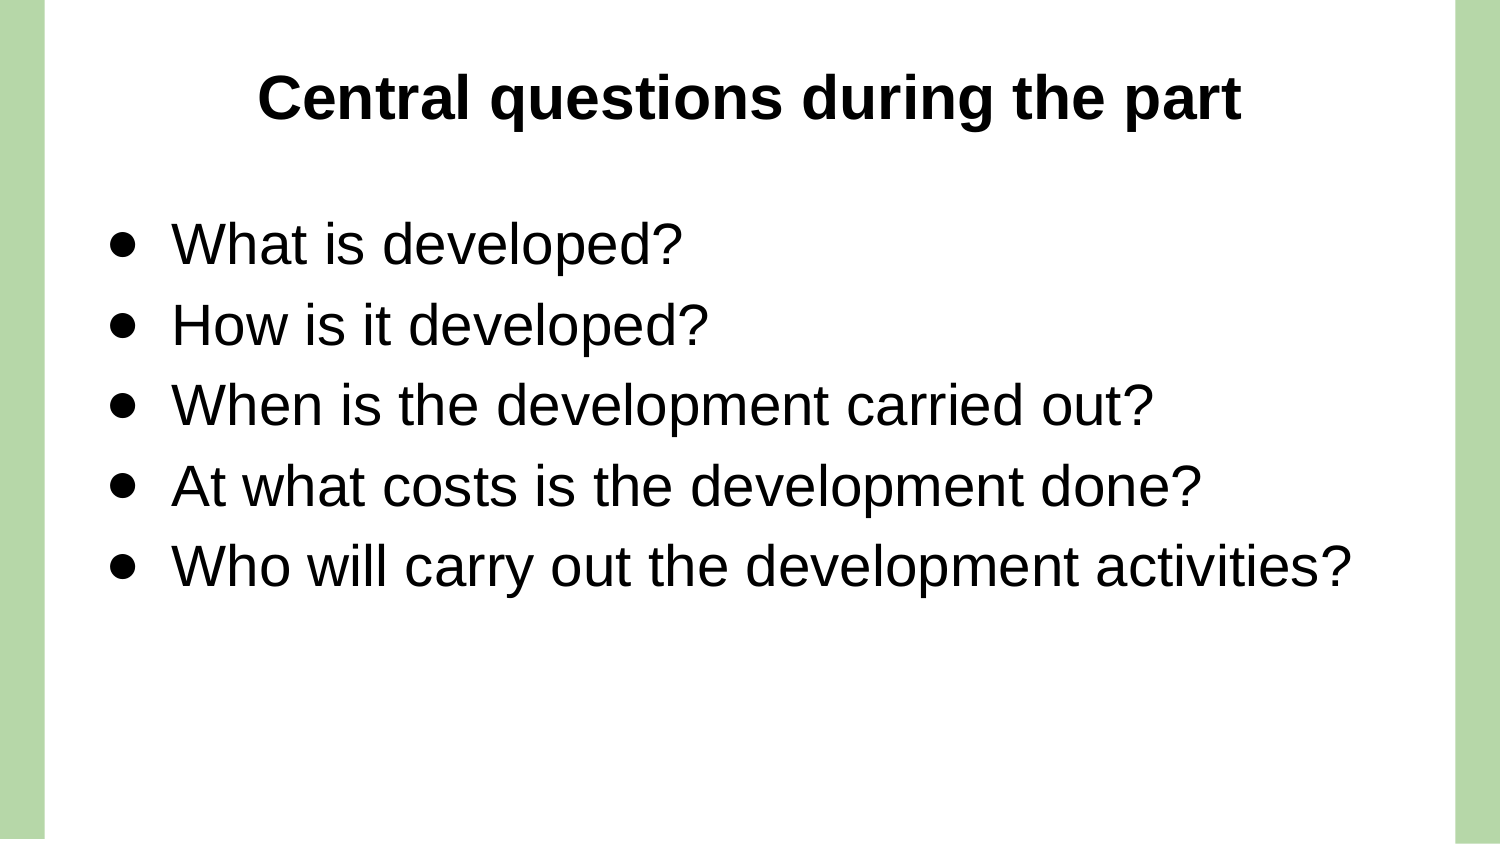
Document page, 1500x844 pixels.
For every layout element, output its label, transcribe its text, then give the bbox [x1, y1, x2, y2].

text_box [1455, 0, 1500, 844]
title Central questions during the part [45, 30, 1455, 134]
list What is developed? How is it developed? When is the development carried out? At what costs is the development done? Who will carry out the development activities? [81, 181, 1444, 654]
text_box [0, 0, 45, 839]
